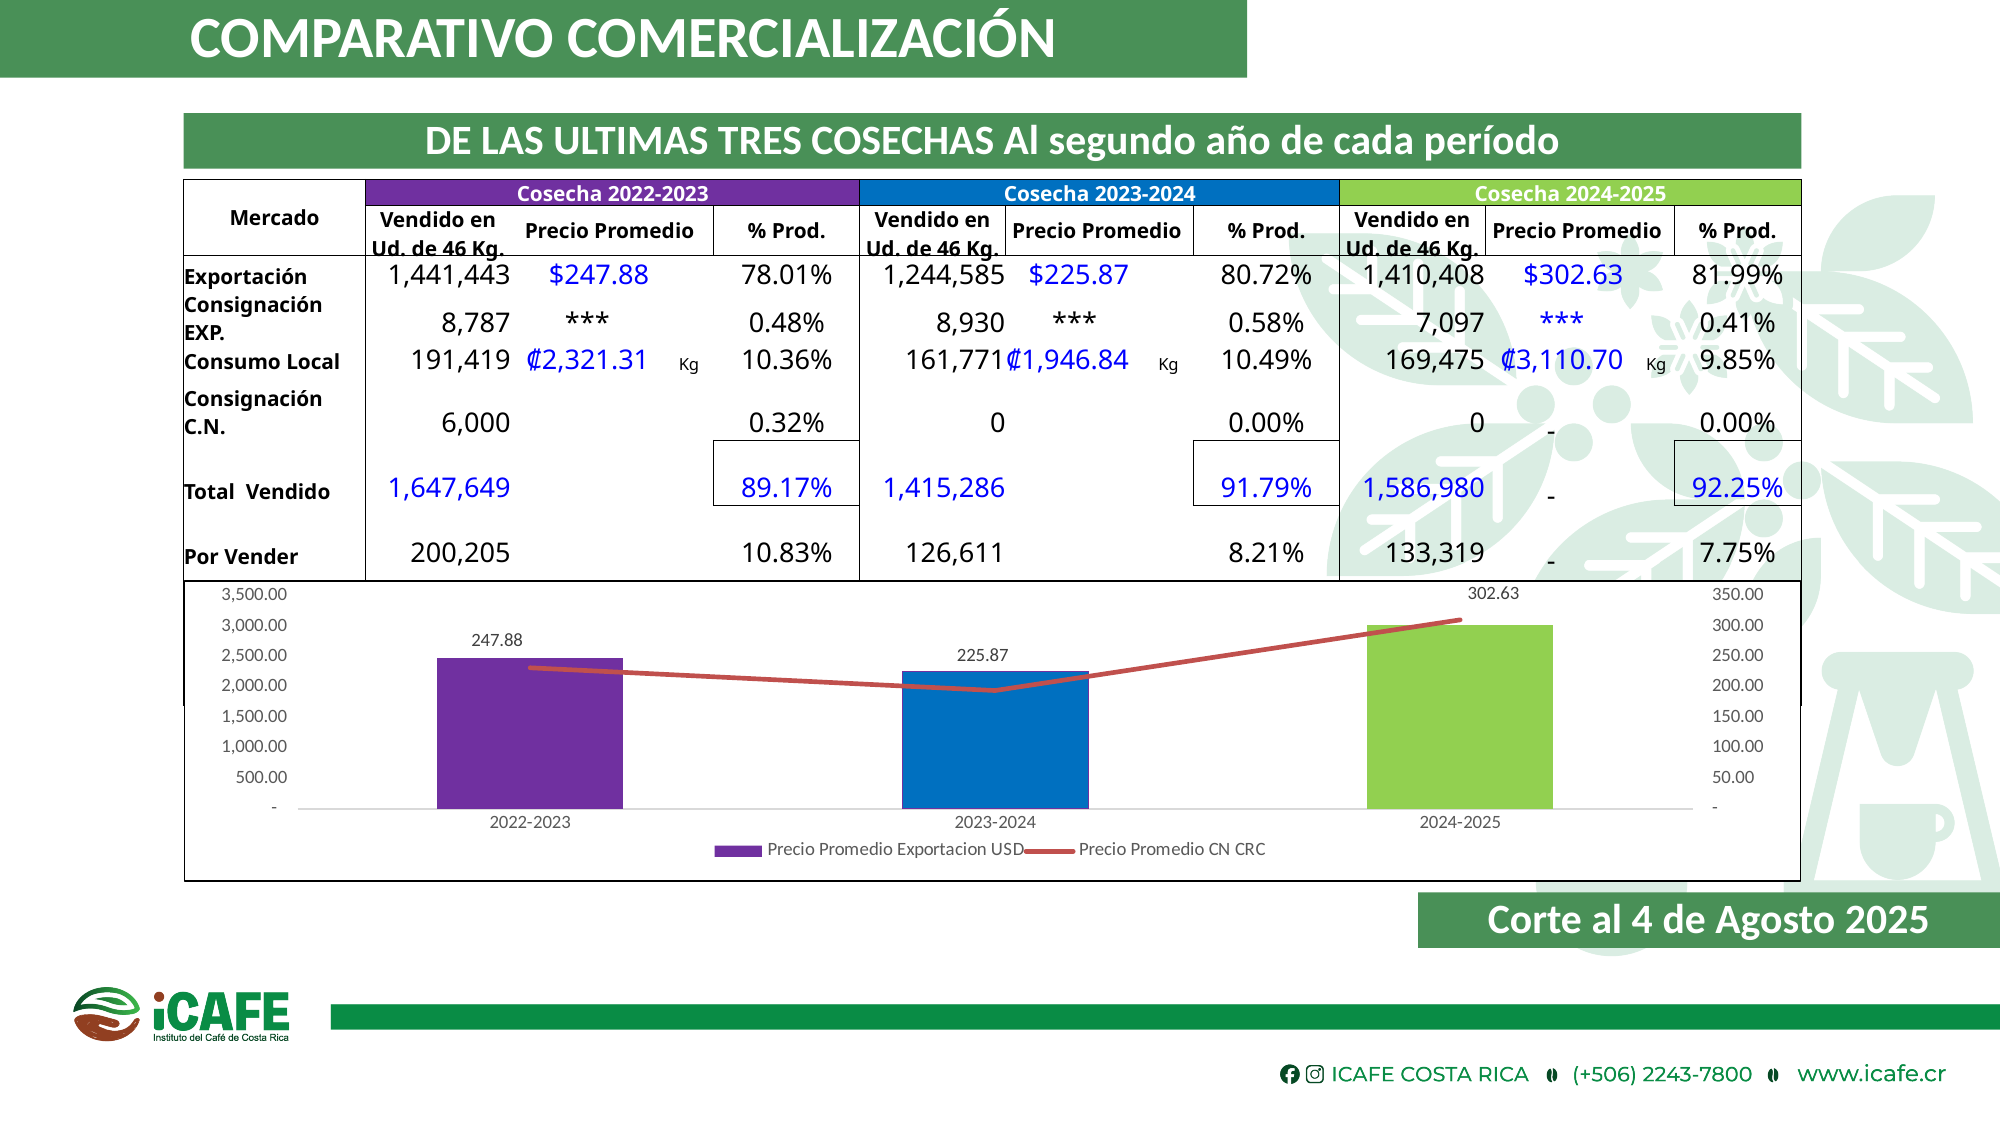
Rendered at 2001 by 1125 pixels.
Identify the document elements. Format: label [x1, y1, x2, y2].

chart [183, 580, 1802, 882]
picture [0, 0, 2000, 1125]
